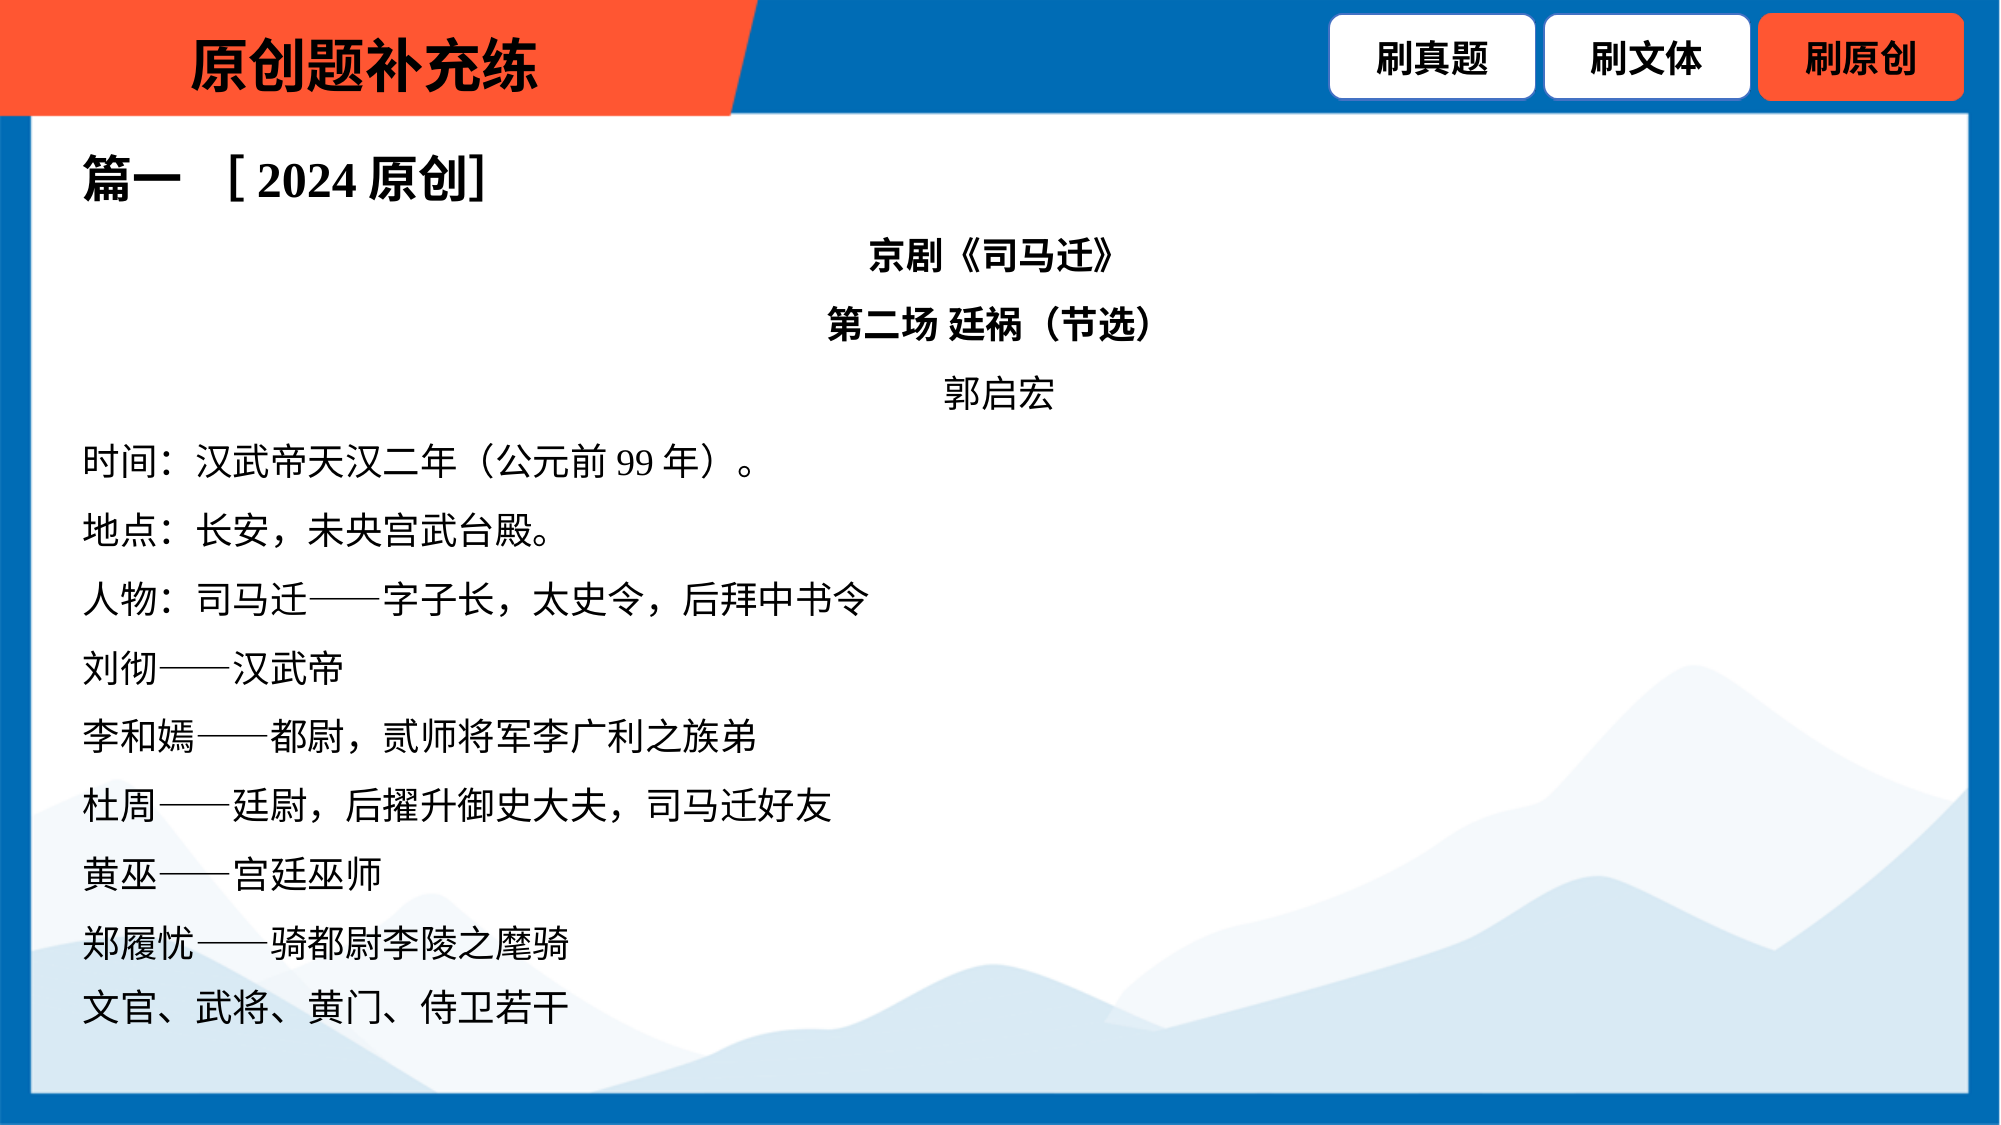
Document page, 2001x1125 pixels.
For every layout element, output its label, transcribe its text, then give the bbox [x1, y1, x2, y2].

text_box 京剧《司马迁》 第二场 廷祸（节选） 郭启宏 时间：汉武帝天汉二年（公元前99年）。 地点：长安，未央宫武台殿。 人物：司马迁——字子长，太史令，后拜中书令 刘彻——汉武帝 李和嫣——都尉，贰师将军李广利之族弟 杜周——廷尉，后擢升御史大夫，司马迁好友 黄巫——宫廷巫师 郑履忧——骑都尉李陵之麾骑 文官、武将、黄门、侍卫若干 [82, 208, 1917, 1023]
picture [0, 0, 2000, 1125]
text_box 篇一 ［2024原创］ [82, 146, 1917, 207]
